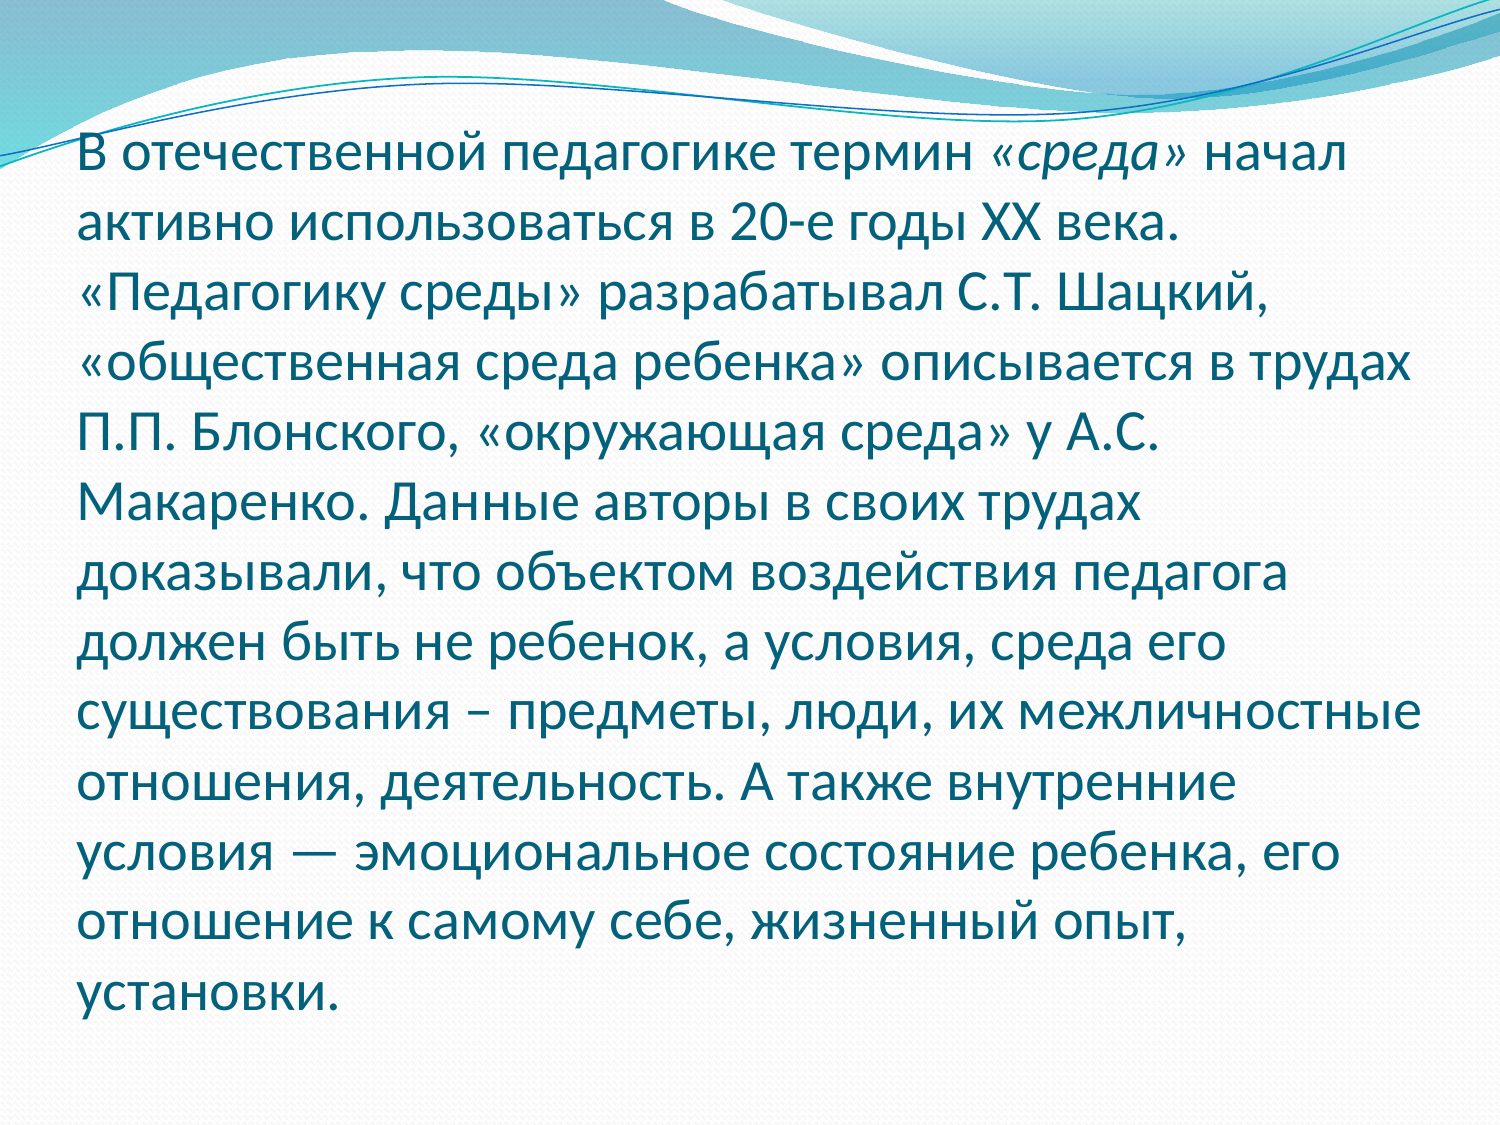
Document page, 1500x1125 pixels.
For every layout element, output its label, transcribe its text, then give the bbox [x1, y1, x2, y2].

title В отечественной педагогике термин «среда» начал активно использоваться в 20-е годы XX века. «Педагогику среды» разрабатывал С.Т. Шацкий, «общественная среда ребенка» описывается в трудах П.П. Блонского, «окружающая среда» у А.С. Макаренко. Данные авторы в своих трудах доказывали, что объектом воздействия педагога должен быть не ребенок, а условия, среда его существования – предметы, люди, их межличностные отношения, деятельность. А также внутренние условия — эмоциональное состояние ребенка, его отношение к самому себе, жизненный опыт, установки. [76, 834, 1427, 1022]
